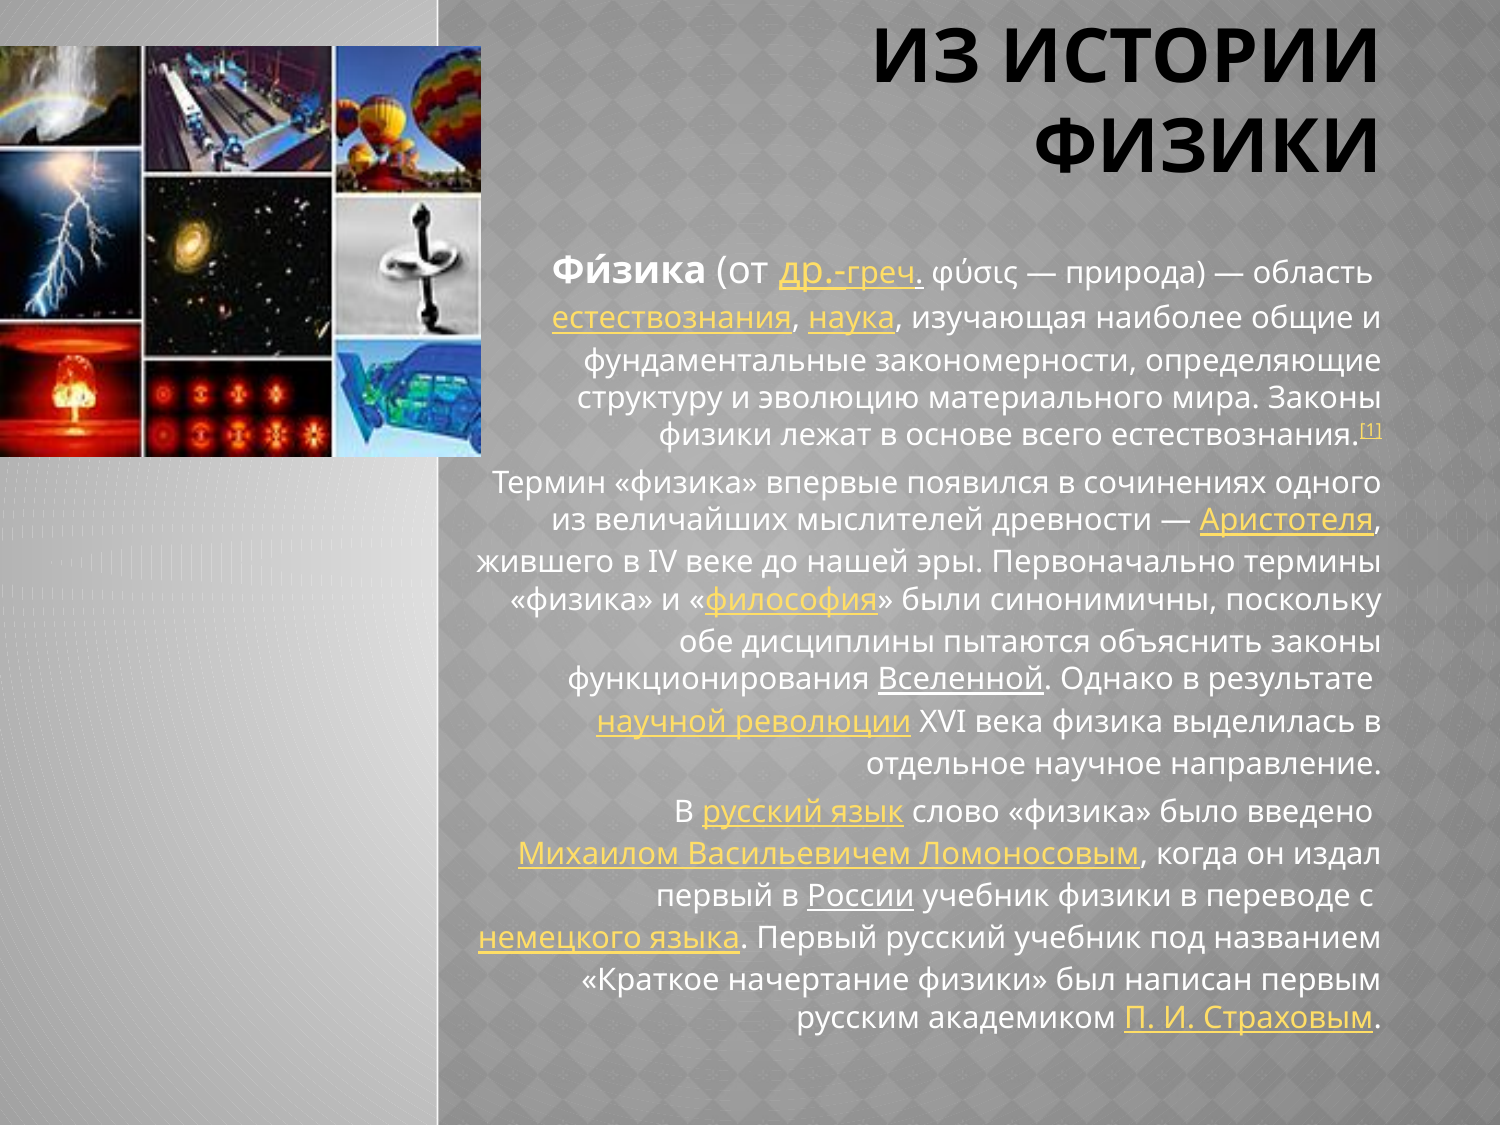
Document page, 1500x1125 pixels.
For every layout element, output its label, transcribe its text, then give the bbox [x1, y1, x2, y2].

subtitle Фи́зика (от др.-греч. φύσις — природа) — область естествознания, наука, изучающая наиболее общие и фундаментальные закономерности, определяющие структуру и эволюцию материального мира. Законы физики лежат в основе всего естествознания.[1] Термин «физика» впервые появился в сочинениях одного из величайших мыслителей древности — Аристотеля, жившего в IV веке до нашей эры. Первоначально термины «физика» и «философия» были синонимичны, поскольку обе дисциплины пытаются объяснить законы функционирования Вселенной. Однако в результате научной революции XVI века физика выделилась в отдельное научное направление. В русский язык слово «физика» было введено Михаилом Васильевичем Ломоносовым, когда он издал первый в России учебник физики в переводе с немецкого языка. Первый русский учебник под названием «Краткое начертание физики» был написан первым русским академиком П. И. Страховым. [468, 246, 1390, 1043]
title Из истории физики [552, 87, 1390, 188]
picture [0, 46, 481, 458]
